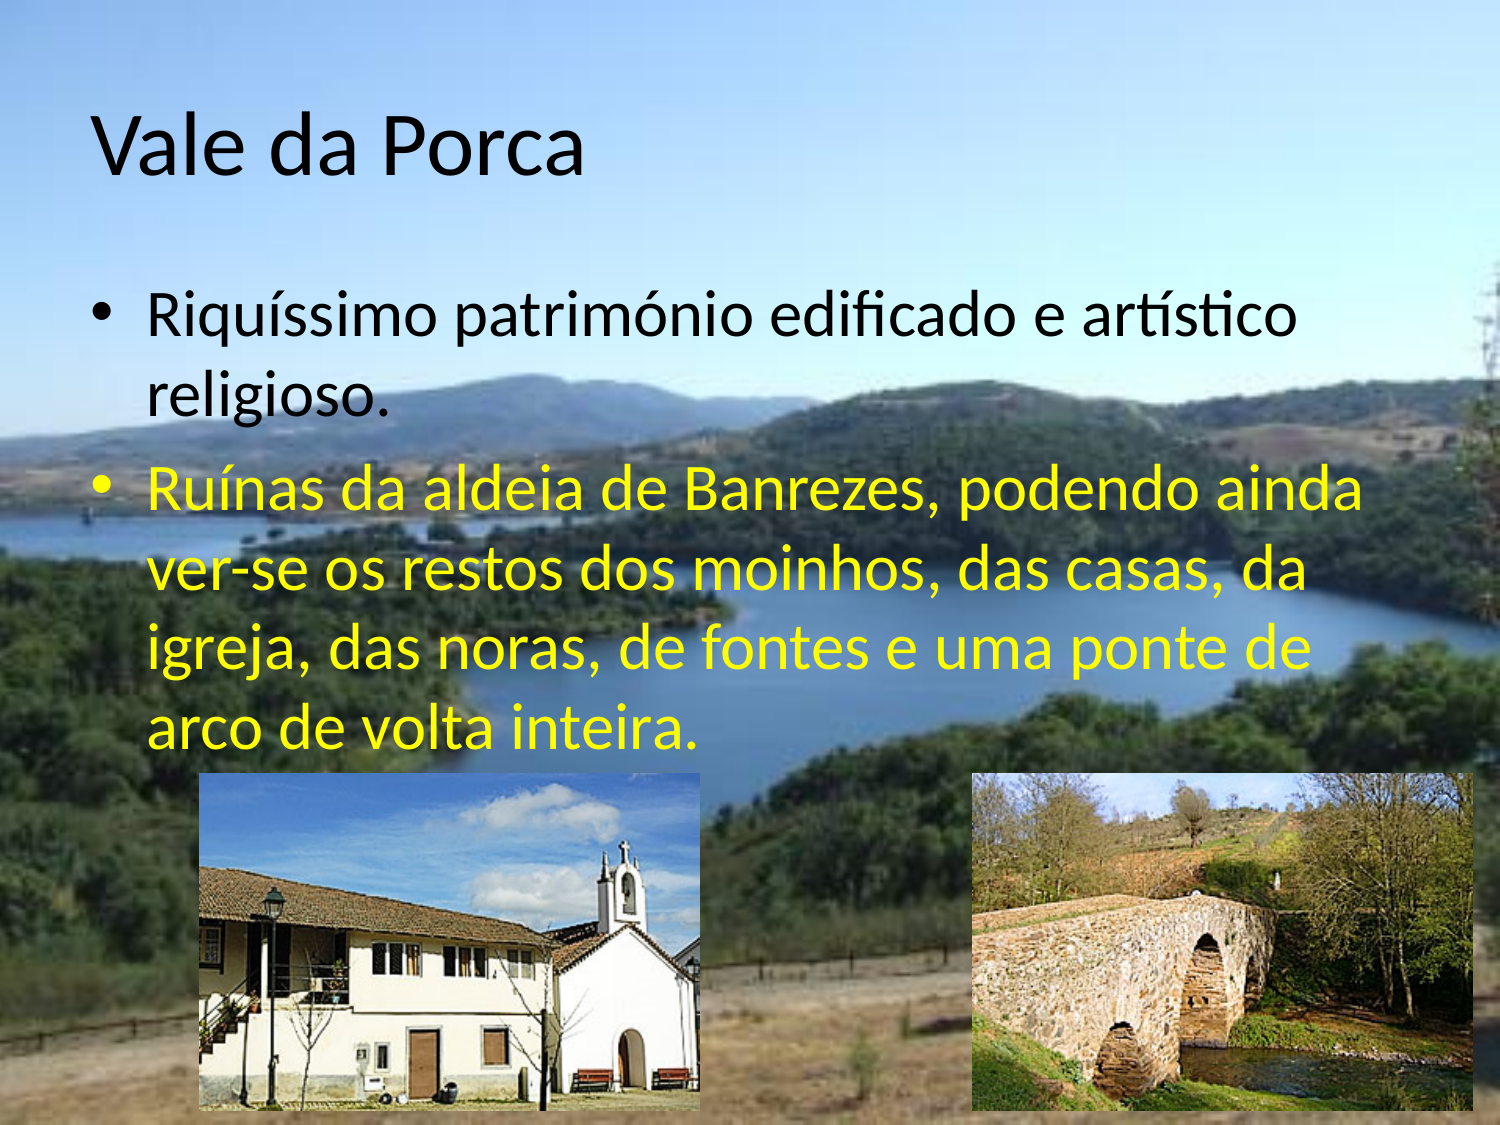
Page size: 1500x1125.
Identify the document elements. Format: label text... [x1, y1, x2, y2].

title Vale da Porca [75, 45, 1425, 233]
picture [0, 0, 1500, 1125]
list Riquíssimo património edificado e artístico religioso. Ruínas da aldeia de Banrezes, podendo ainda ver-se os restos dos moinhos, das casas, da igreja, das noras, de fontes e uma ponte de arco de volta inteira. [75, 262, 1425, 1005]
